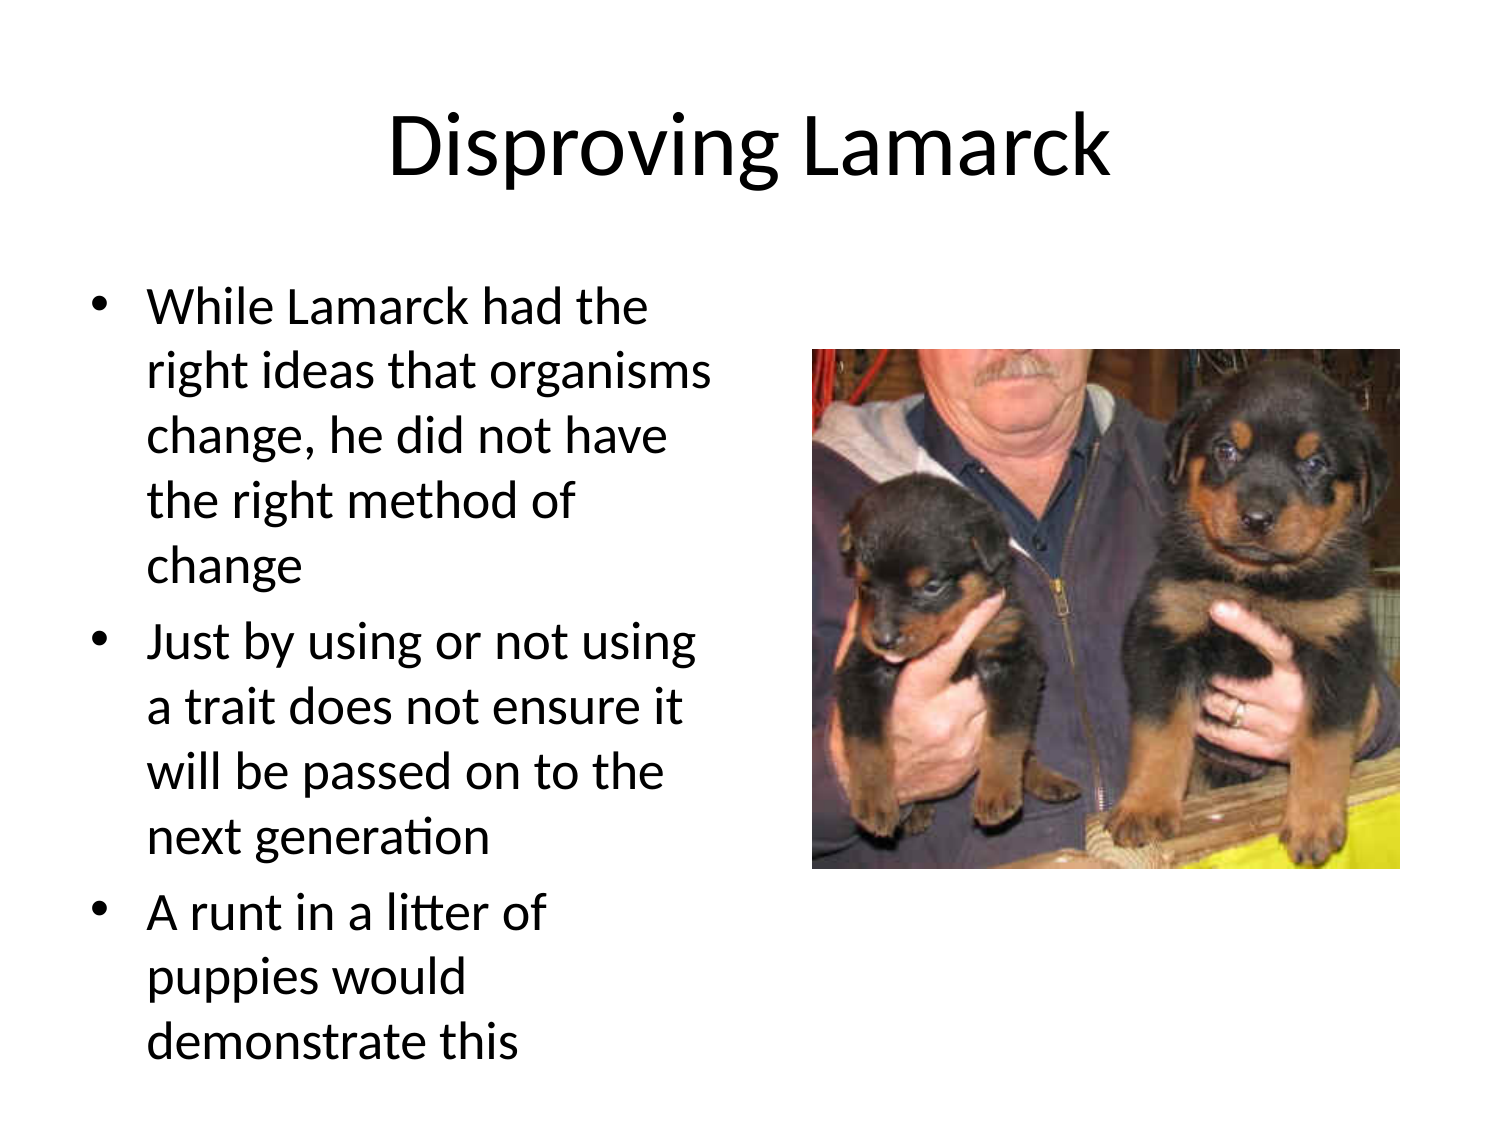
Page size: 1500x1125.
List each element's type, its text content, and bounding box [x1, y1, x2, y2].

title Disproving Lamarck [75, 45, 1425, 233]
picture [812, 349, 1401, 869]
list While Lamarck had the right ideas that organisms change, he did not have the right method of change Just by using or not using a trait does not ensure it will be passed on to the next generation A runt in a litter of puppies would demonstrate this [75, 262, 738, 1088]
